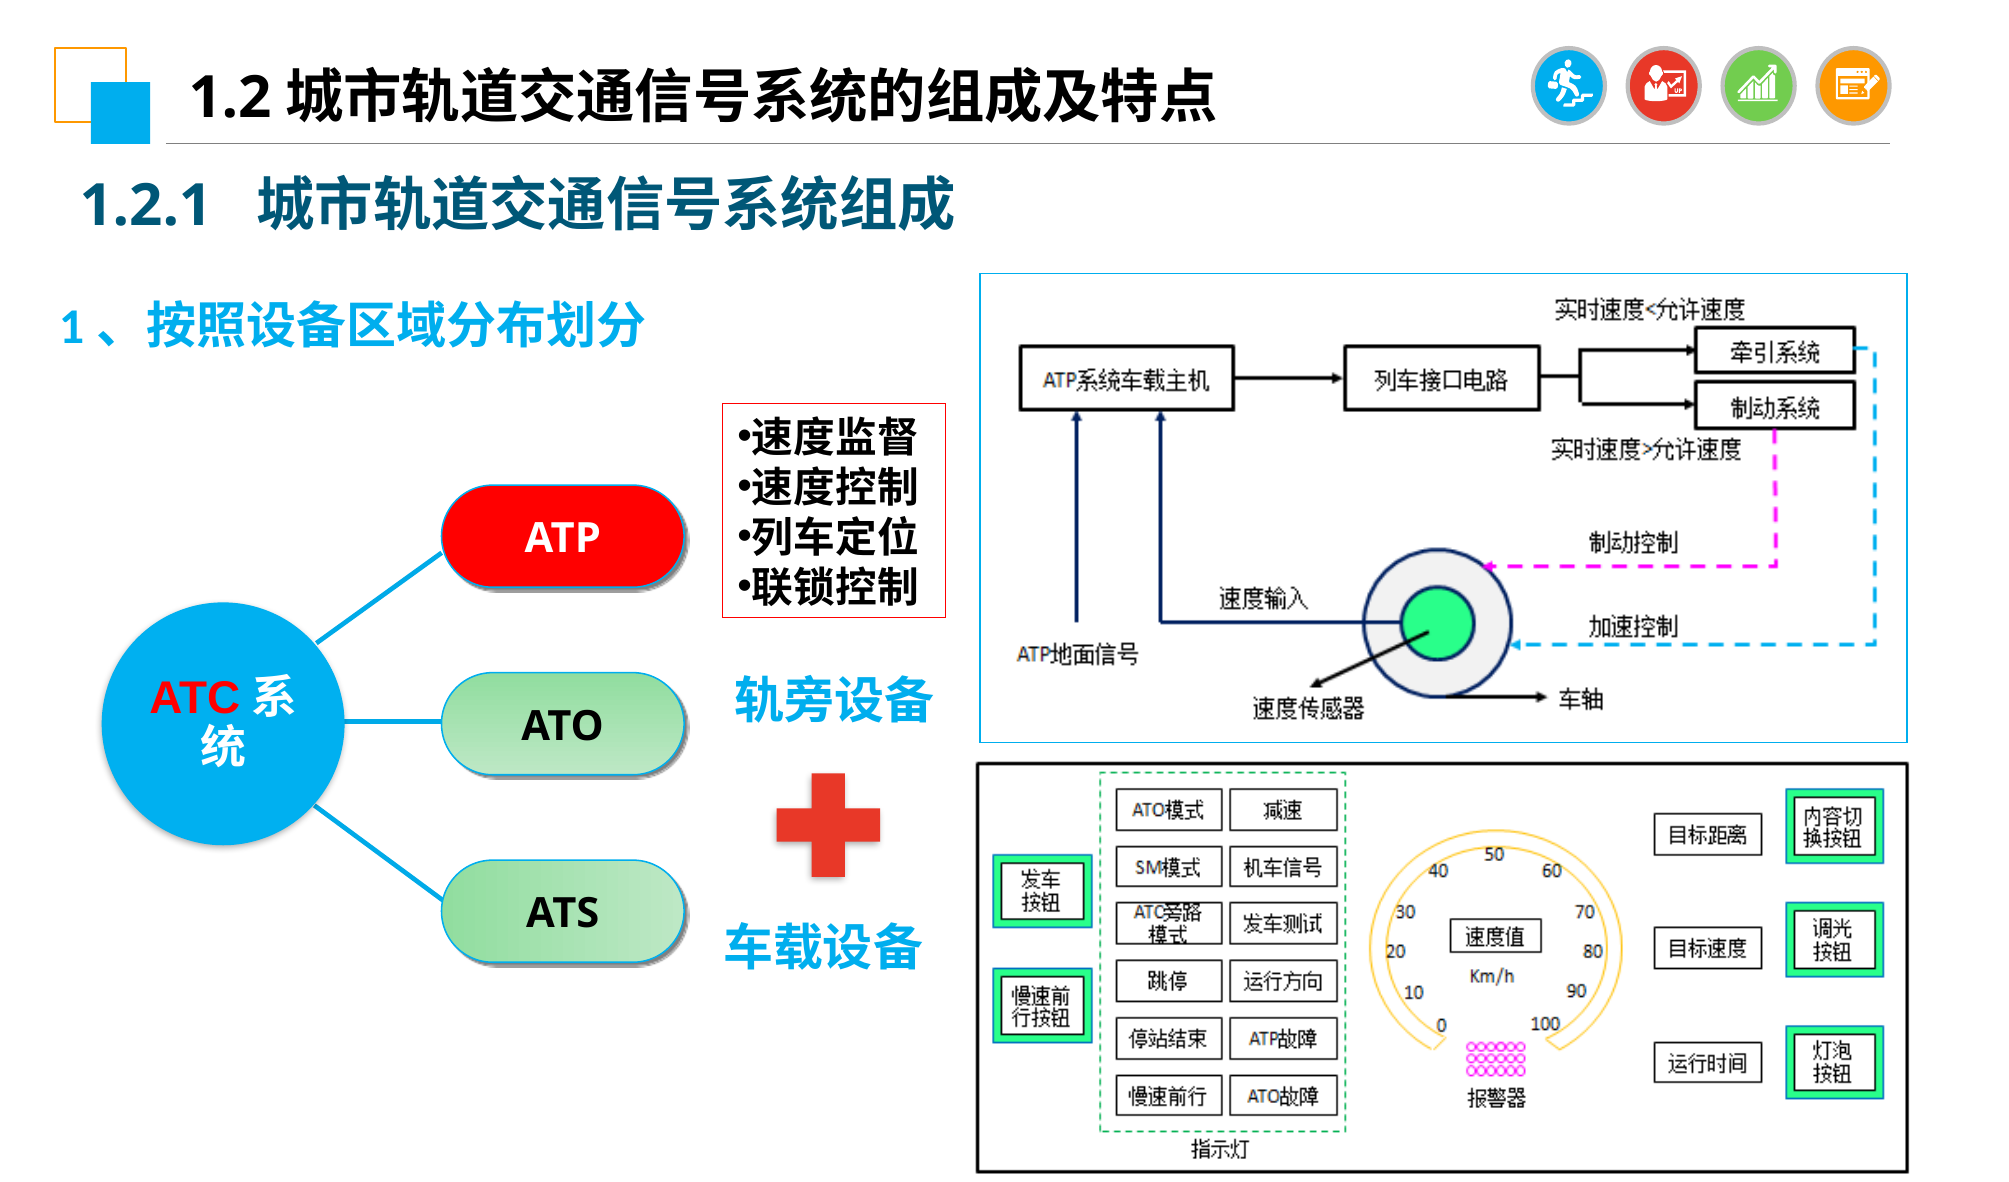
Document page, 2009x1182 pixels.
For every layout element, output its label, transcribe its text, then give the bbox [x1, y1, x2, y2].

text_box [776, 773, 881, 877]
text_box 1.2.1 城市轨道交通信号系统组成 [59, 157, 977, 248]
text_box ATO [441, 672, 683, 775]
picture [968, 753, 1919, 1182]
text_box ATP [441, 485, 685, 588]
text_box ATS [441, 860, 684, 963]
text_box 车载设备 [664, 907, 958, 983]
picture [982, 275, 1905, 741]
text_box 轨旁设备 [675, 661, 969, 737]
text_box 1.2城市轨道交通信号系统的组成及特点 [173, 51, 1233, 137]
text_box [349, 552, 443, 621]
text_box 速度监督 速度控制 列车定位 联锁控制 [722, 403, 946, 618]
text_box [101, 602, 345, 846]
text_box [349, 830, 442, 901]
text_box 1、按照设备区域分布划分 [0, 286, 688, 362]
